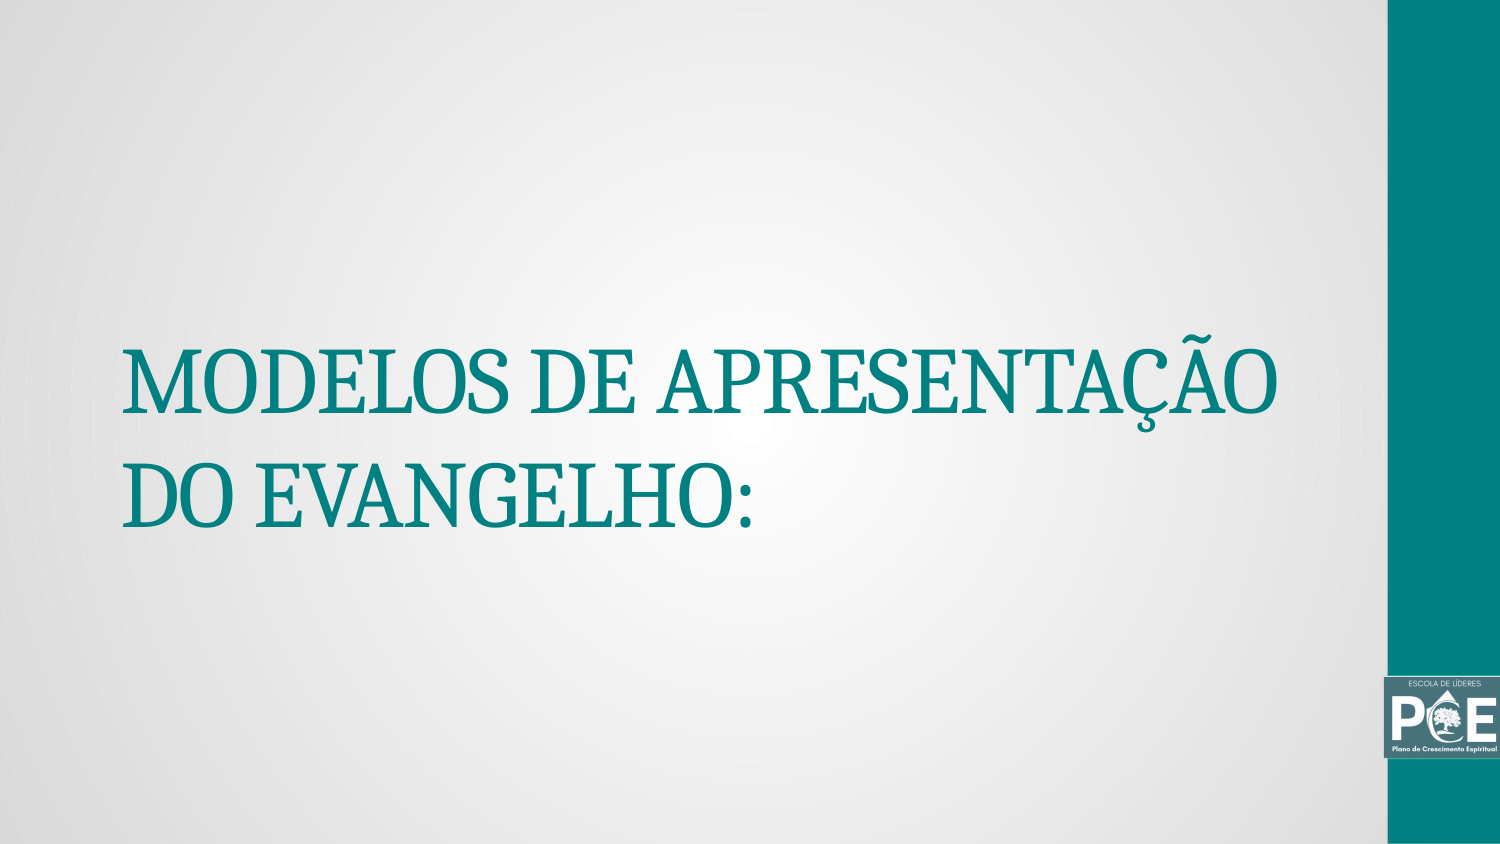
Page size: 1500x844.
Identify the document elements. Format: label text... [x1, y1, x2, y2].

title MODELOS DE APRESENTAÇÃO DO EVANGELHO: [111, 233, 1351, 554]
picture [1383, 676, 1500, 758]
